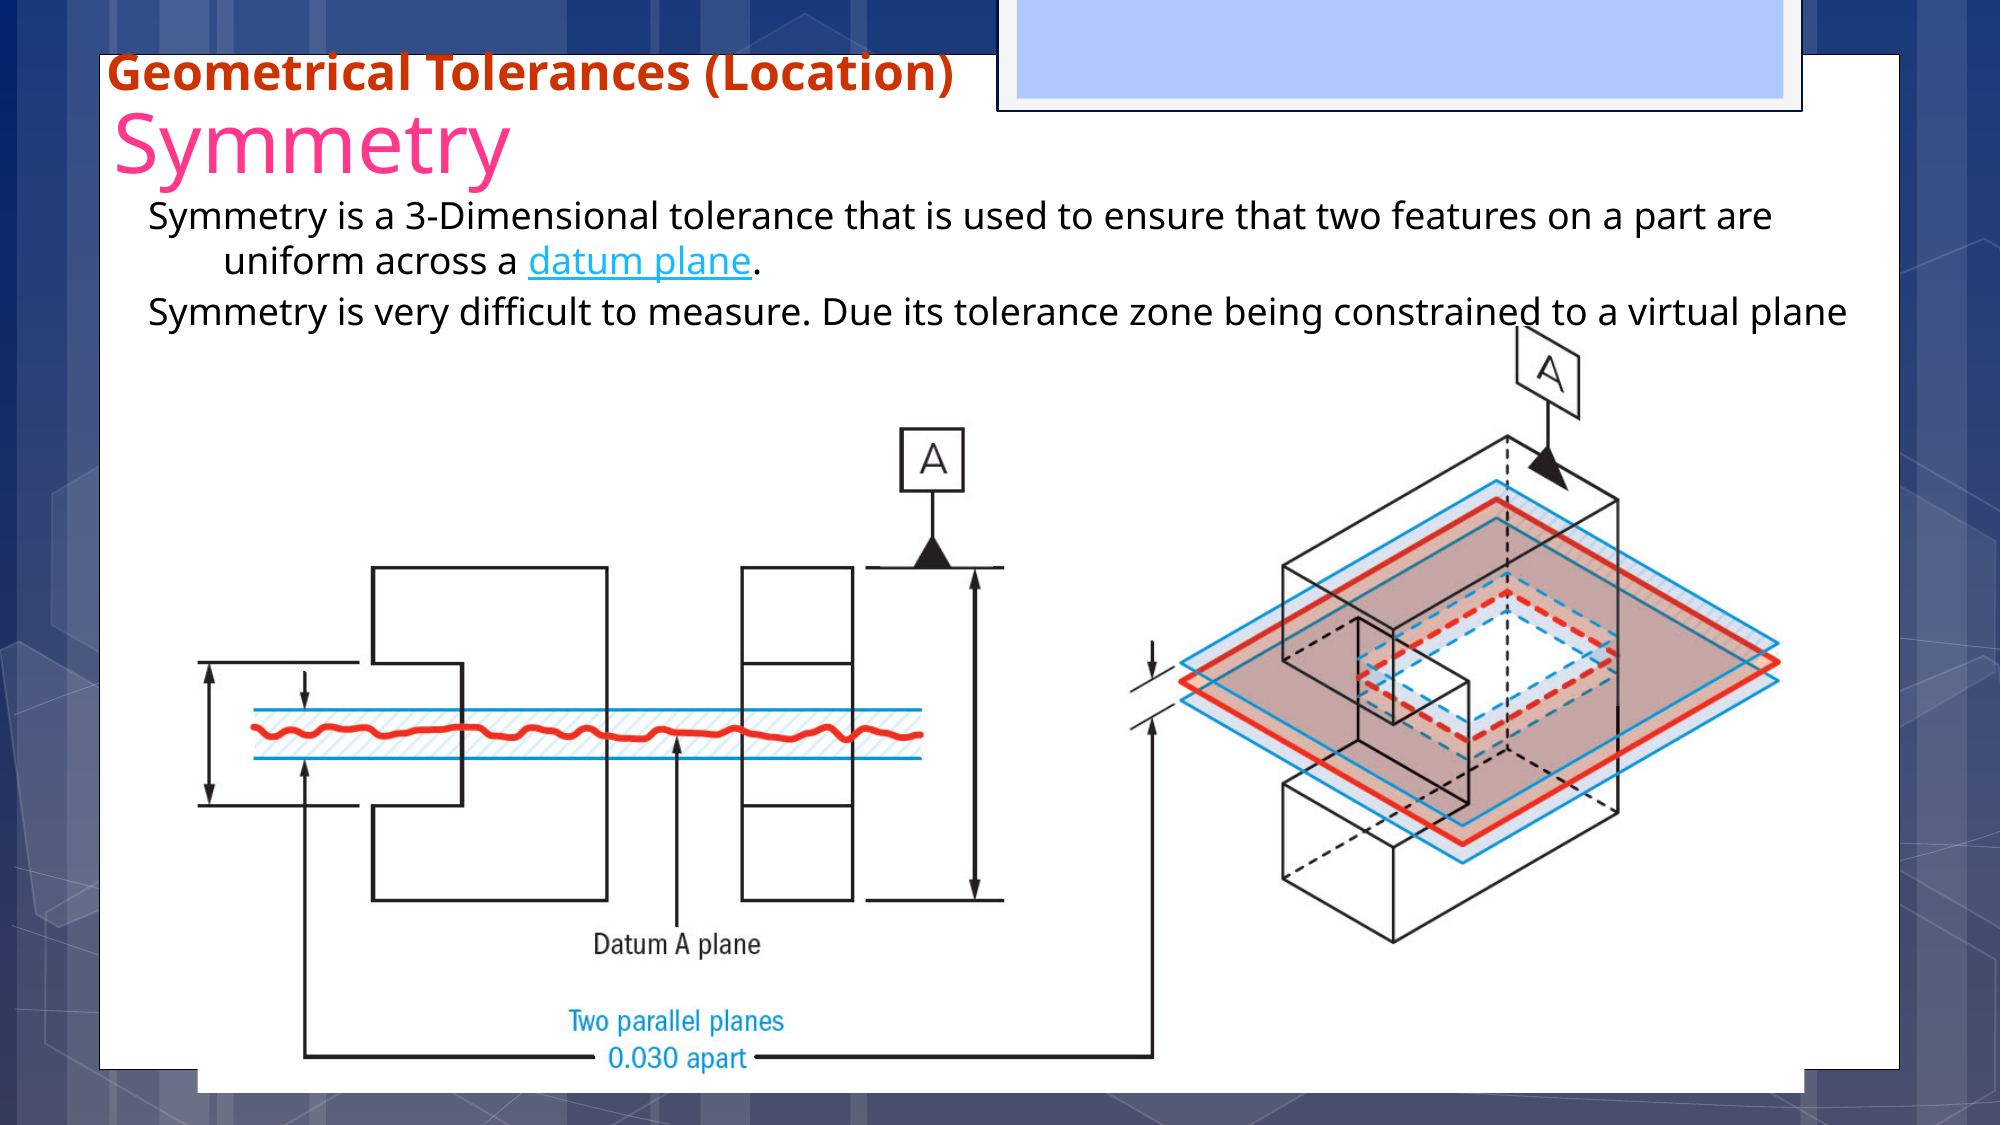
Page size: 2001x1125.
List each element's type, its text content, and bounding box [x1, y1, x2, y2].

text_box Symmetry is a 3-Dimensional tolerance that is used to ensure that two features on a part are uniform across a datum plane. Symmetry is very difficult to measure. Due its tolerance zone being constrained to a virtual plane [133, 184, 1869, 341]
picture [197, 326, 1805, 1093]
text_box Geometrical Tolerances (Location) [91, 32, 1292, 108]
title Symmetry [98, 10, 1636, 198]
